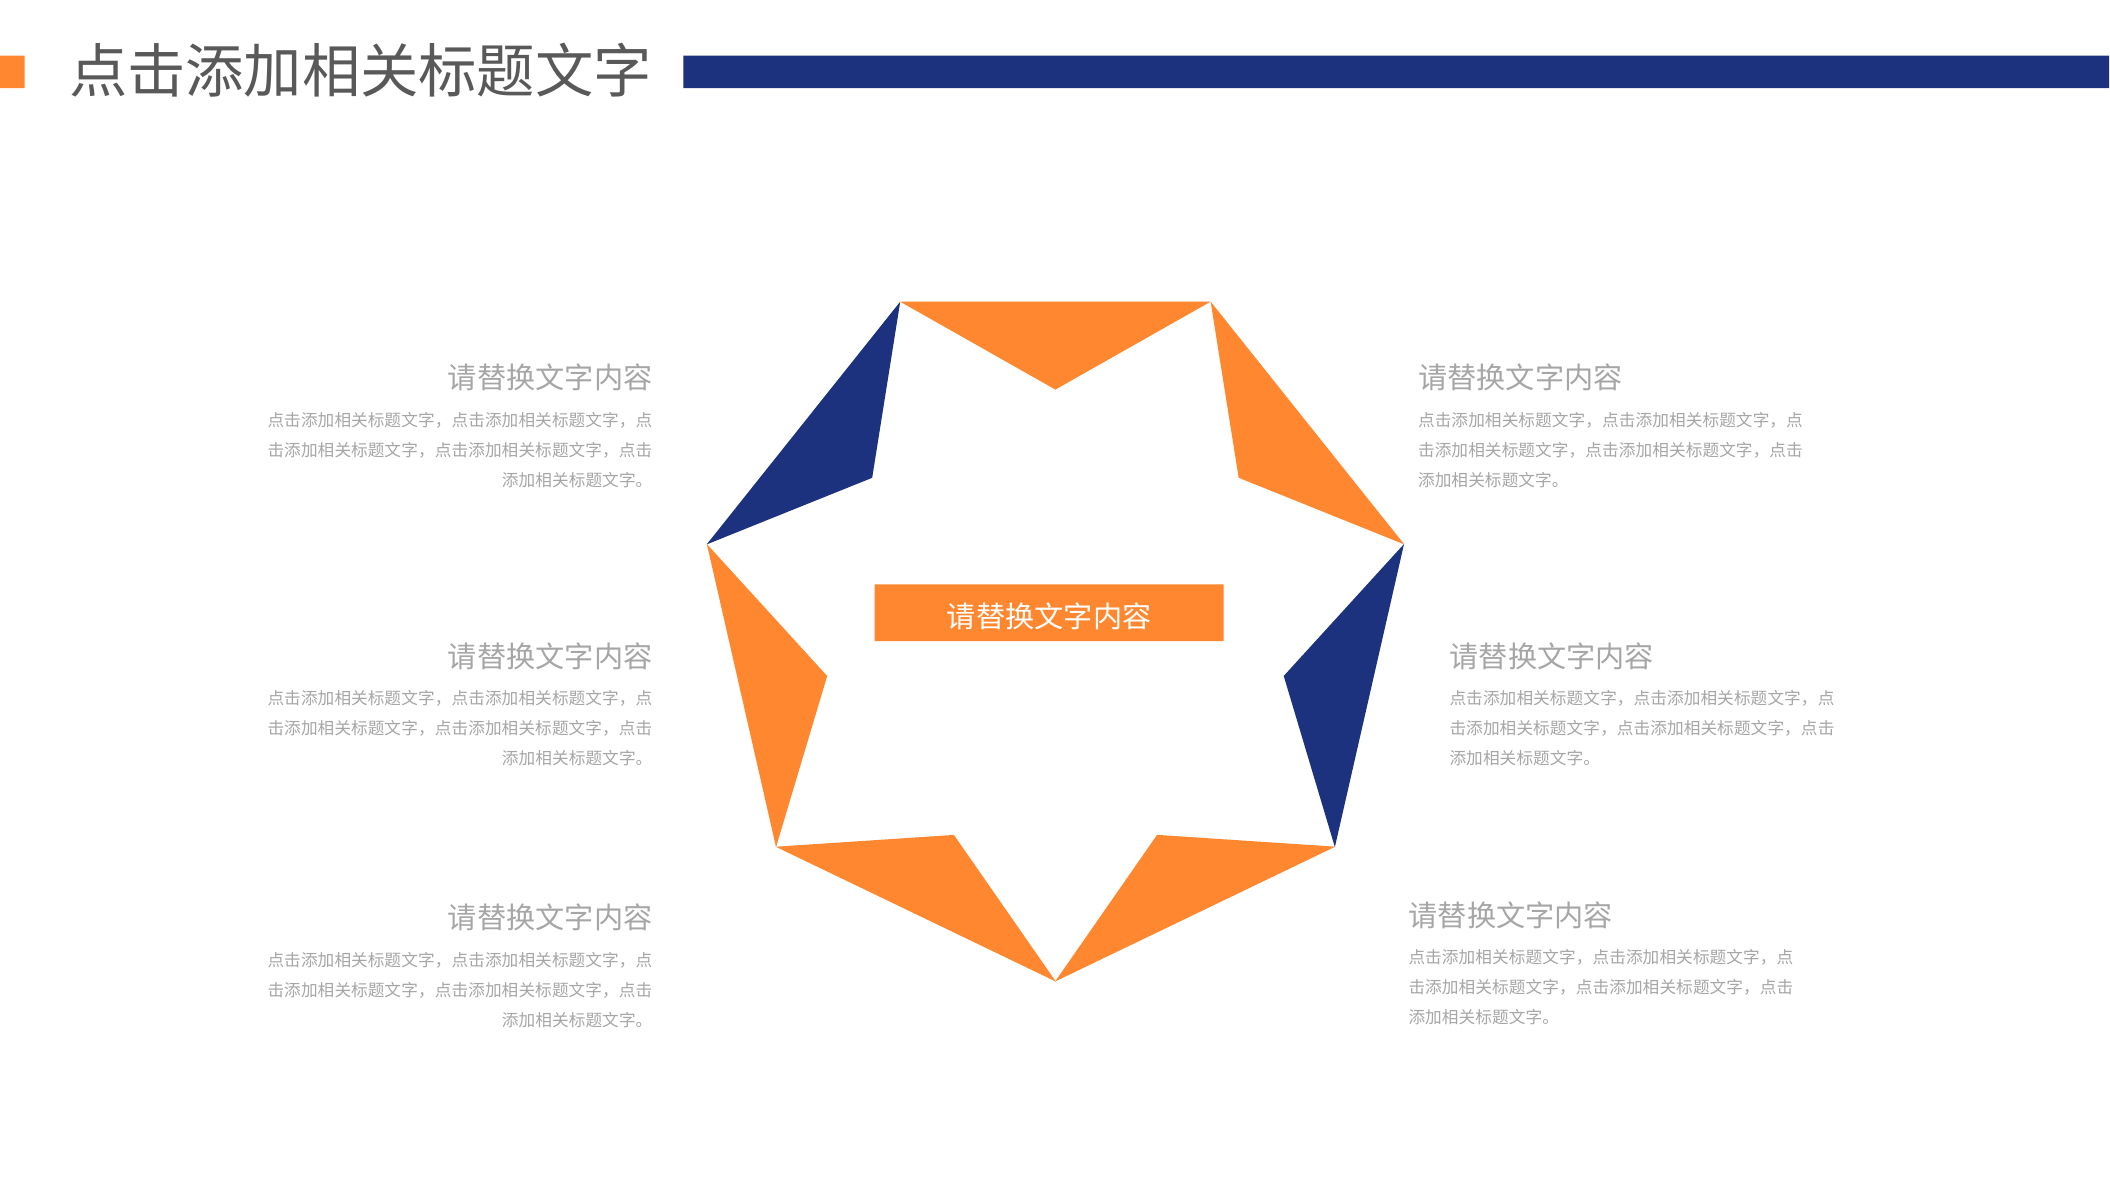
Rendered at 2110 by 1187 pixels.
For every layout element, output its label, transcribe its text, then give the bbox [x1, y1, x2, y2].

text_box 请替换文字内容 [269, 622, 669, 670]
text_box 请替换文字内容 [1402, 344, 1802, 392]
text_box 请替换文字内容 [1433, 622, 1833, 670]
text_box 点击添加相关标题文字，点击添加相关标题文字，点击添加相关标题文字，点击添加相关标题文字，点击添加相关标题文字。 [1392, 929, 1817, 1035]
text_box 点击添加相关标题文字，点击添加相关标题文字，点击添加相关标题文字，点击添加相关标题文字，点击添加相关标题文字。 [251, 931, 669, 1038]
text_box 点击添加相关标题文字，点击添加相关标题文字，点击添加相关标题文字，点击添加相关标题文字，点击添加相关标题文字。 [1433, 670, 1858, 776]
text_box 点击添加相关标题文字，点击添加相关标题文字，点击添加相关标题文字，点击添加相关标题文字，点击添加相关标题文字。 [1402, 392, 1827, 498]
text_box 点击添加相关标题文字，点击添加相关标题文字，点击添加相关标题文字，点击添加相关标题文字，点击添加相关标题文字。 [251, 392, 669, 498]
text_box 点击添加相关标题文字，点击添加相关标题文字，点击添加相关标题文字，点击添加相关标题文字，点击添加相关标题文字。 [251, 670, 669, 776]
text_box 请替换文字内容 [1392, 881, 1792, 929]
text_box 请替换文字内容 [269, 344, 669, 392]
text_box 请替换文字内容 [269, 884, 669, 931]
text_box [740, 295, 1371, 919]
text_box 点击添加相关标题文字 [54, 26, 667, 112]
